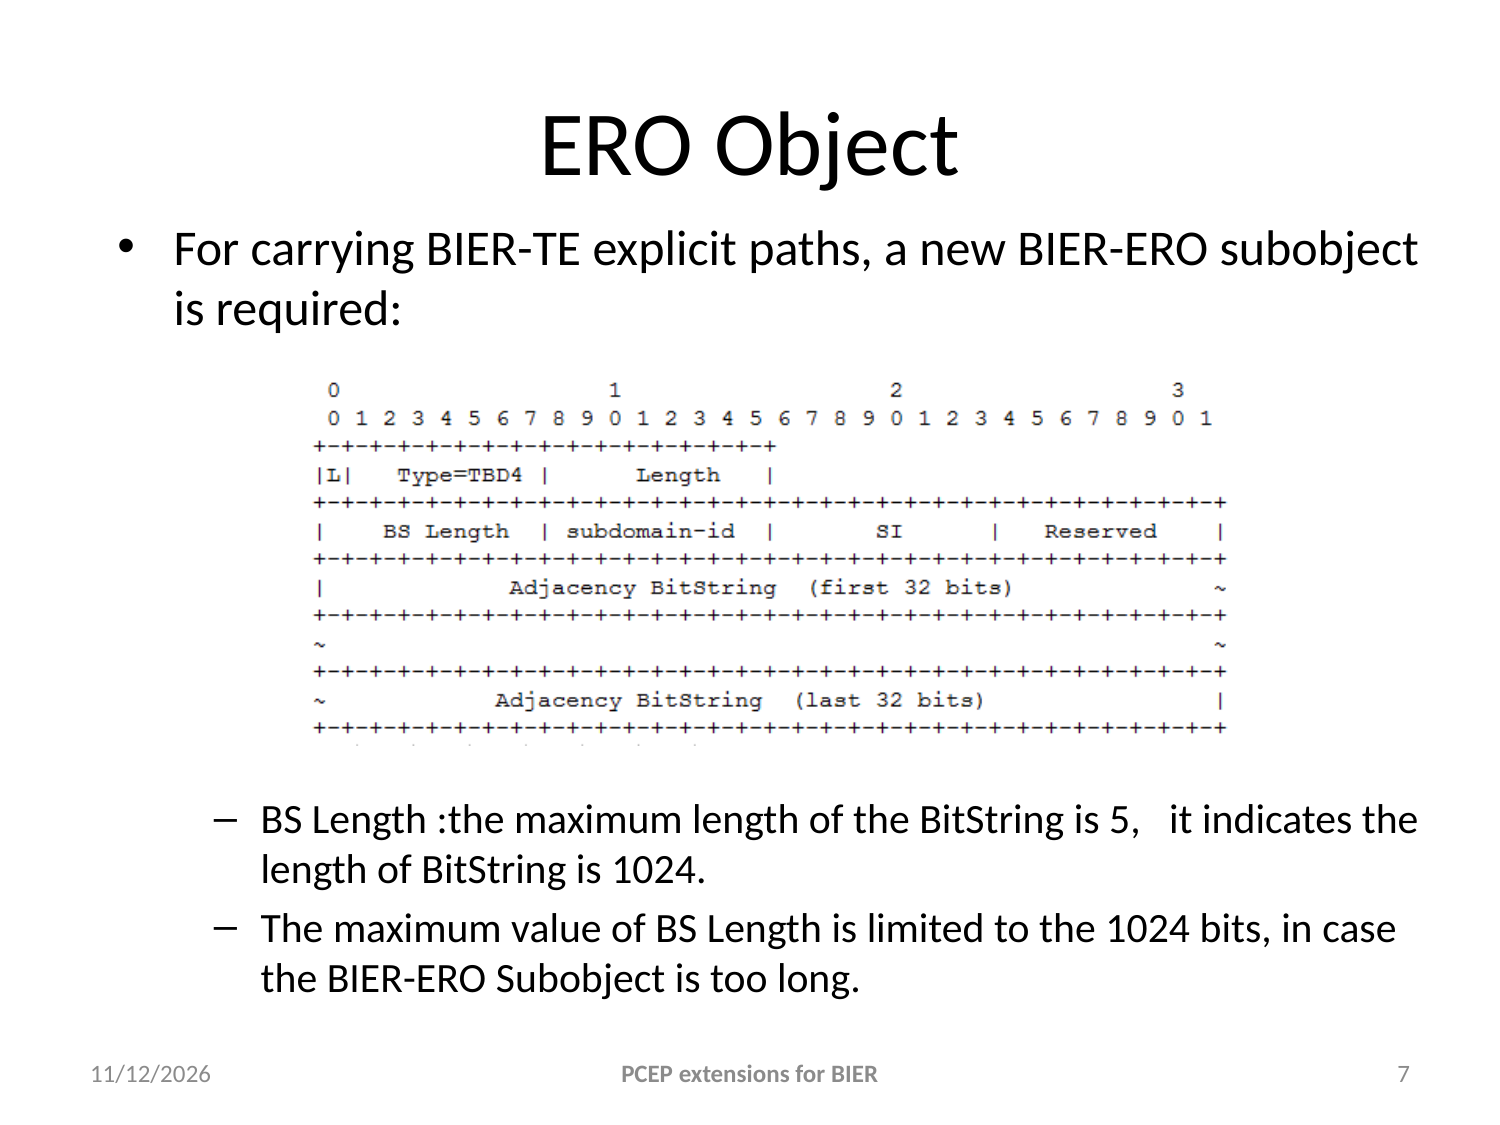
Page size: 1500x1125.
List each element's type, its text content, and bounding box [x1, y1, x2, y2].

title ERO Object [75, 45, 1425, 233]
list For carrying BIER-TE explicit paths, a new BIER-ERO subobject is required: [102, 208, 1475, 698]
slide_number 7 [1074, 1042, 1425, 1103]
text_box BS Length :the maximum length of the BitString is 5, it indicates the length of BitString is 1024. The maximum value of BS Length is limited to the 1024 bits, in case the BIER-ERO Subobject is too long. [123, 784, 1444, 1008]
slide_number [75, 1042, 425, 1103]
picture [305, 368, 1251, 746]
footer PCEP extensions for BIER [512, 1042, 988, 1103]
